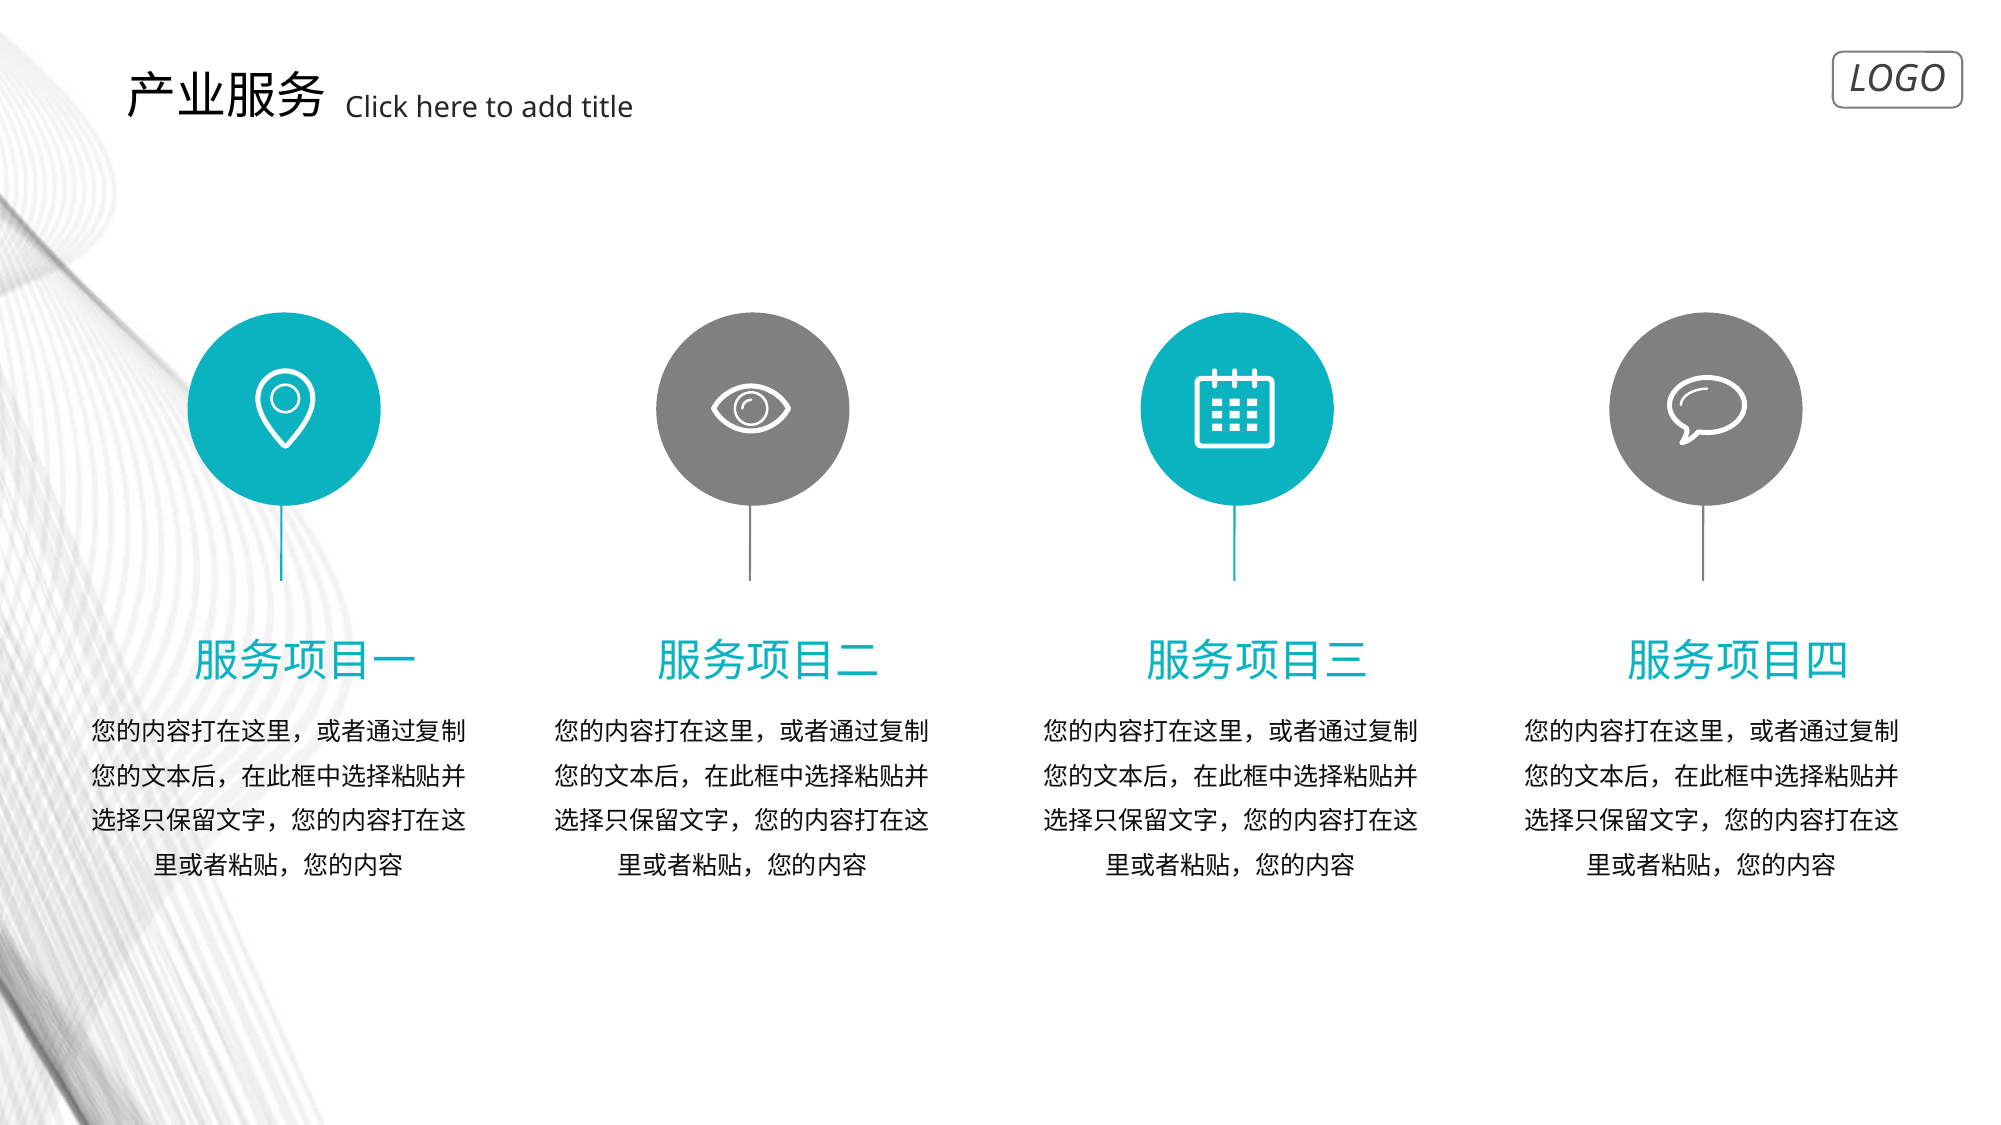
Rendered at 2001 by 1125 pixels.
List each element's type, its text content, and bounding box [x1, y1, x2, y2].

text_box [656, 312, 850, 506]
text_box 服务项目一 [156, 624, 456, 692]
text_box 服务项目二 [619, 624, 919, 692]
text_box 产业服务 [31, 55, 342, 131]
text_box 您的内容打在这里，或者通过复制您的文本后，在此框中选择粘贴并选择只保留文字，您的内容打在这里或者粘贴，您的内容 [1500, 692, 1923, 888]
picture [0, 0, 2000, 1125]
text_box 您的内容打在这里，或者通过复制您的文本后，在此框中选择粘贴并选择只保留文字，您的内容打在这里或者粘贴，您的内容 [1019, 692, 1442, 888]
text_box 您的内容打在这里，或者通过复制您的文本后，在此框中选择粘贴并选择只保留文字，您的内容打在这里或者粘贴，您的内容 [530, 692, 954, 888]
text_box Click here to add title [330, 73, 712, 131]
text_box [1140, 312, 1334, 506]
text_box 服务项目三 [1107, 624, 1408, 692]
text_box 您的内容打在这里，或者通过复制您的文本后，在此框中选择粘贴并选择只保留文字，您的内容打在这里或者粘贴，您的内容 [67, 692, 491, 888]
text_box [187, 312, 381, 506]
text_box 服务项目四 [1588, 624, 1889, 692]
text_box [1609, 312, 1803, 506]
